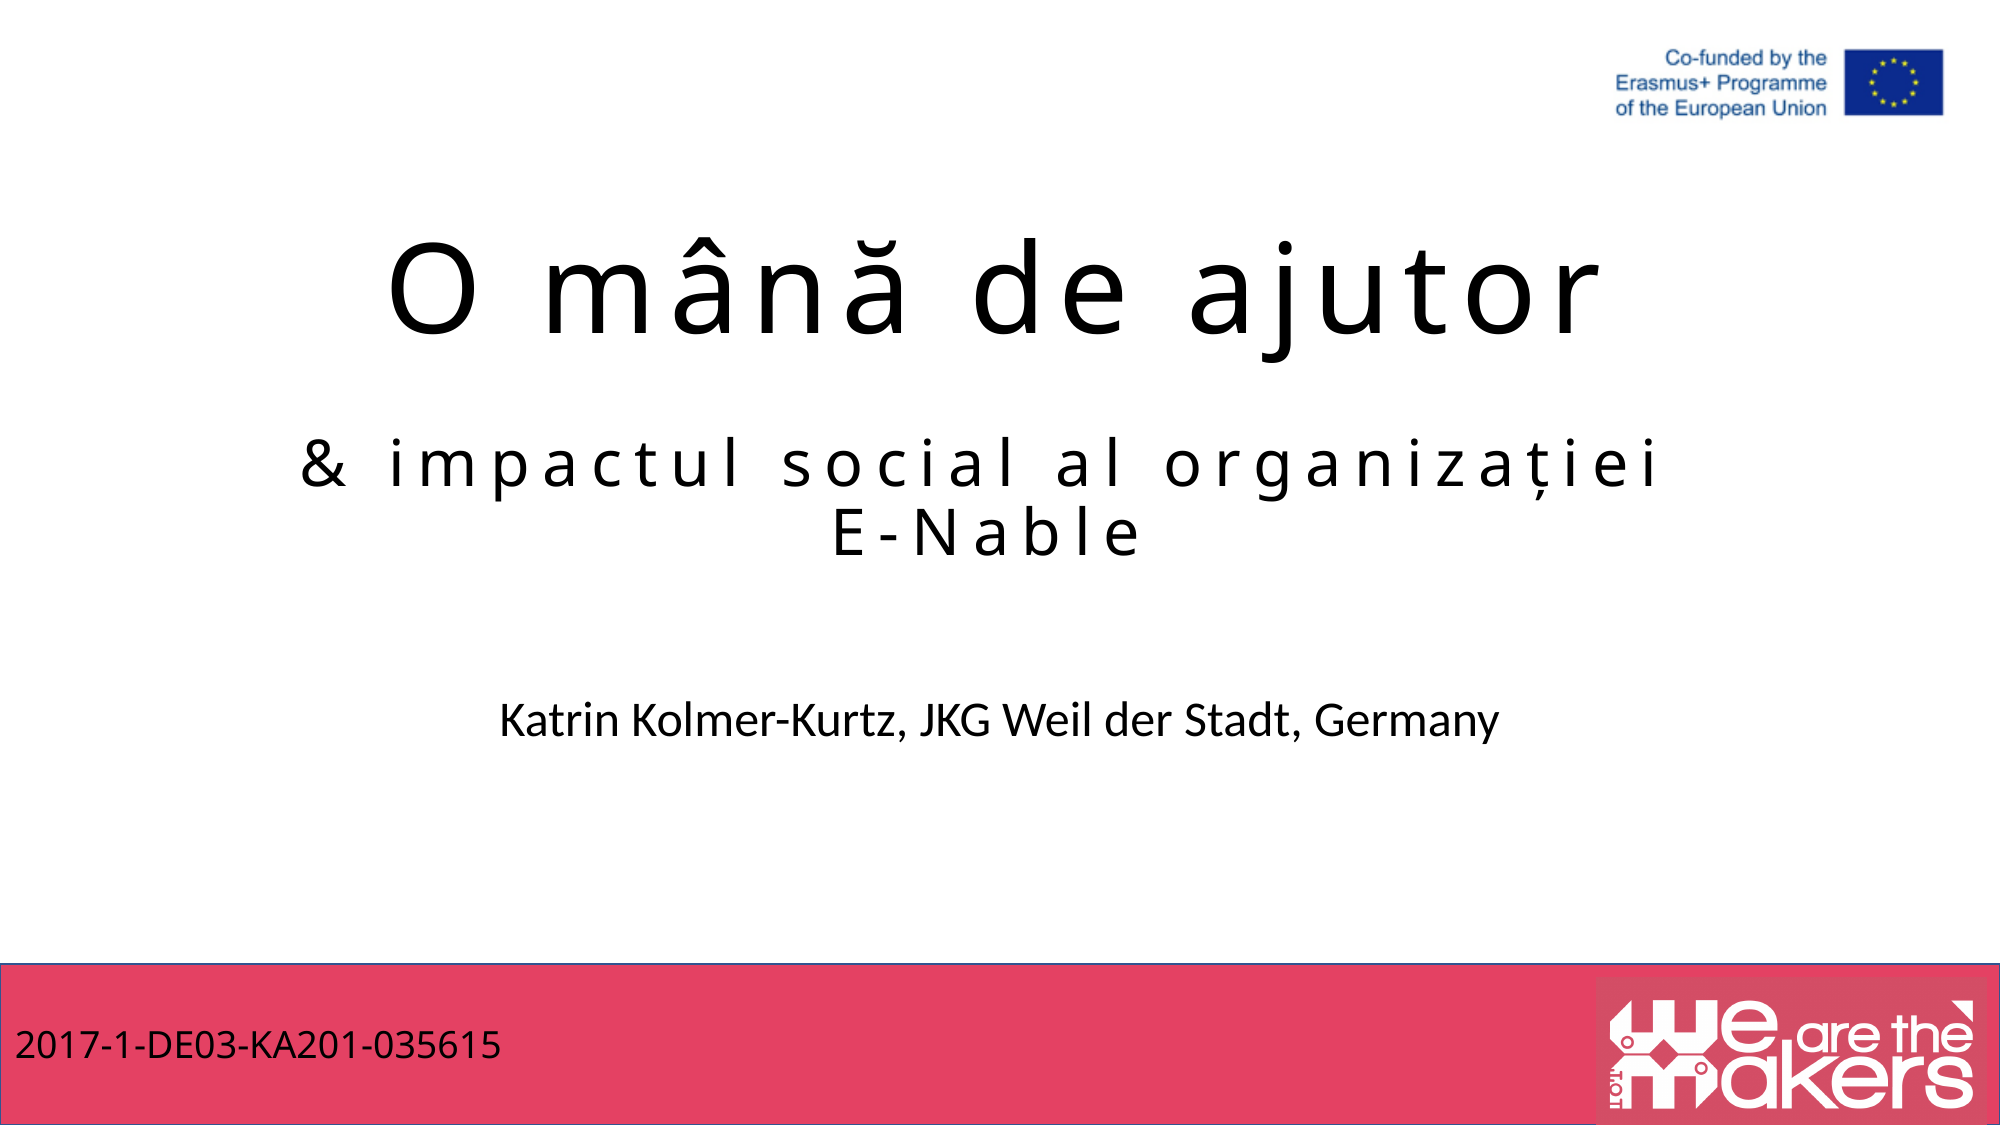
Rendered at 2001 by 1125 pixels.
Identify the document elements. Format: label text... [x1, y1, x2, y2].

subtitle Katrin Kolmer-Kurtz, JKG Weil der Stadt, Germany [249, 686, 1750, 863]
picture [1596, 30, 1961, 136]
text_box [500, 509, 1500, 615]
title O mână de ajutor & impactul social al organizației E-Nable [249, 185, 1750, 578]
picture [1596, 977, 1987, 1125]
text_box 2017-1-DE03-KA201-035615 [0, 1013, 581, 1074]
text_box [0, 963, 2000, 1125]
